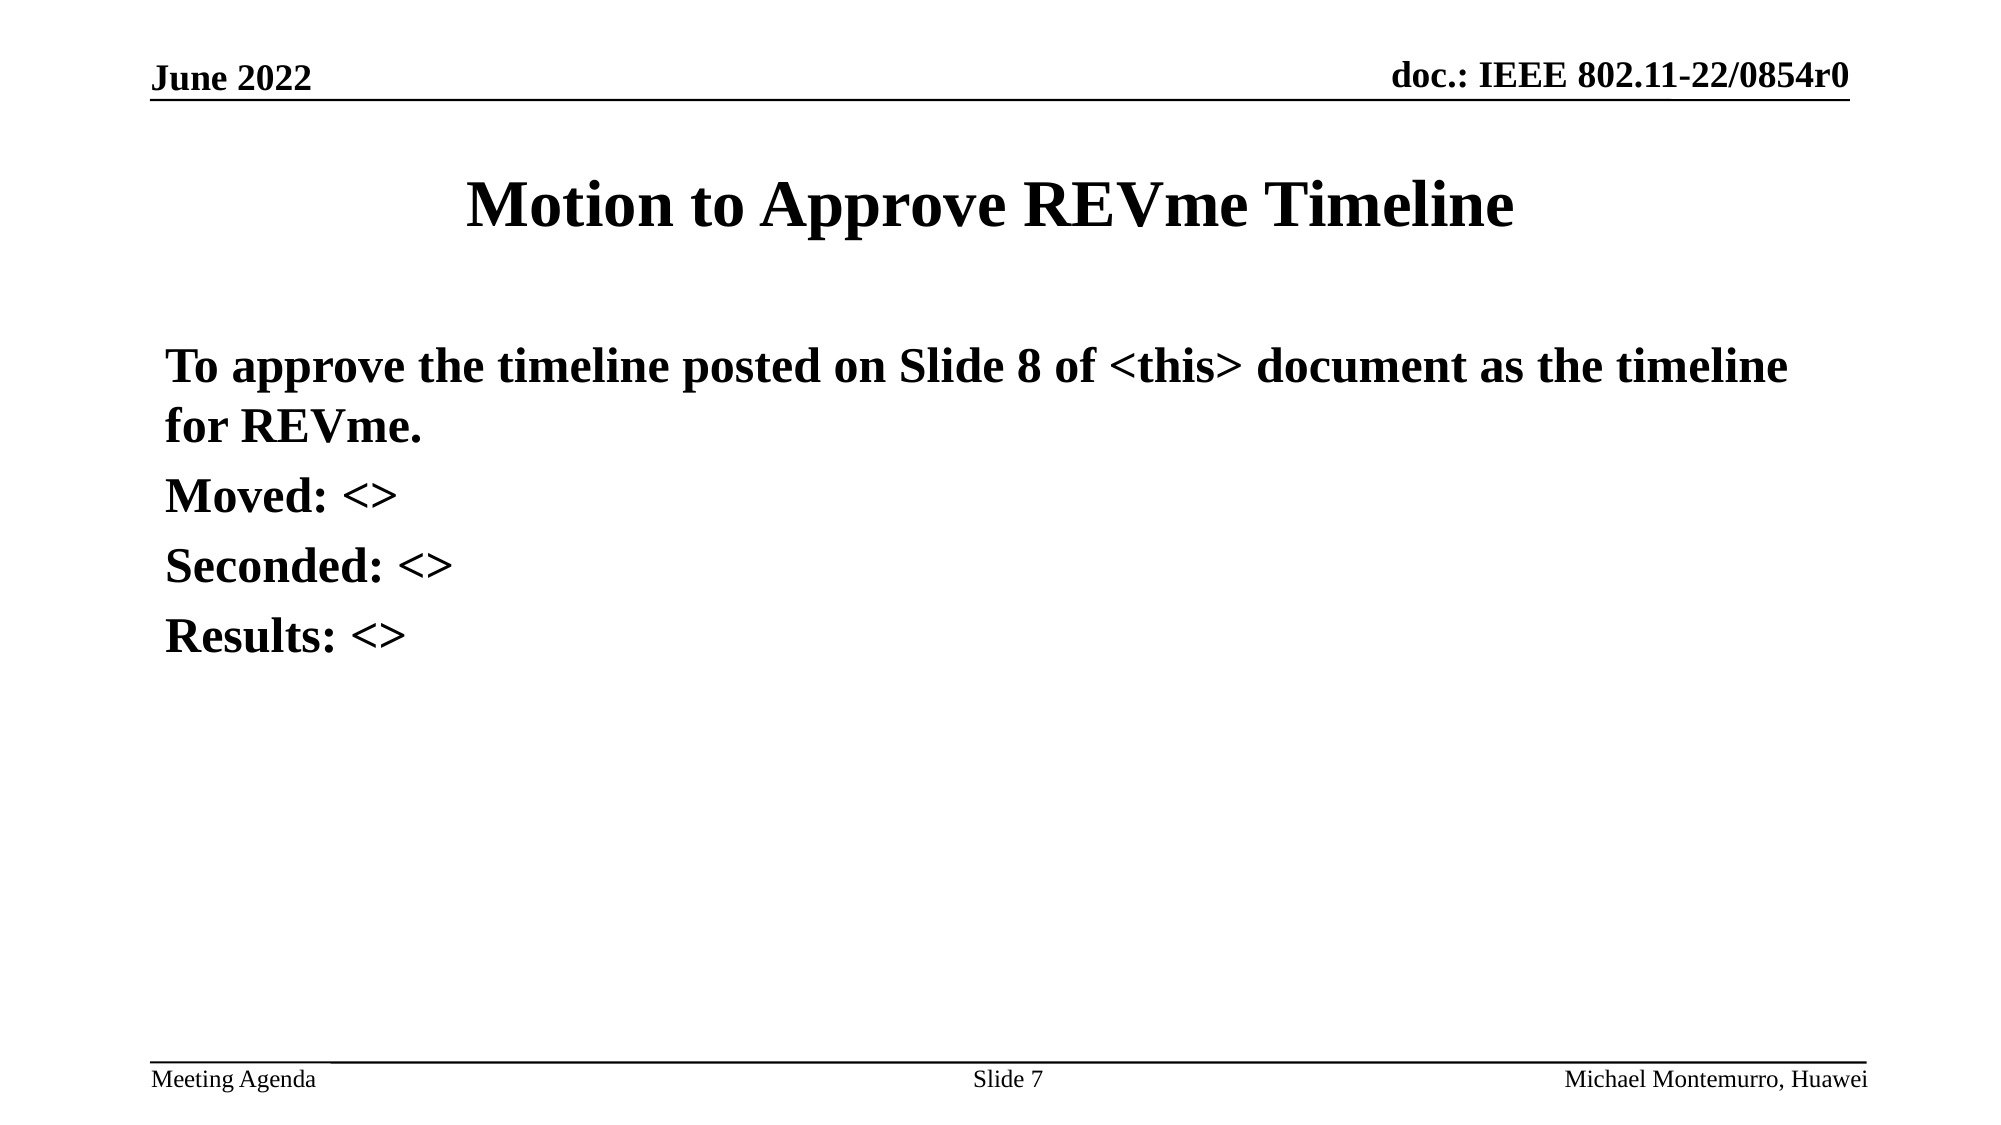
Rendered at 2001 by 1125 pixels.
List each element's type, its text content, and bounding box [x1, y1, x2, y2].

title Motion to Approve REVme Timeline [150, 112, 1850, 288]
slide_number Slide 7 [972, 1061, 1045, 1093]
list To approve the timeline posted on Slide 8 of <this> document as the timeline for REVme. Moved: <> Seconded: <> Results: <> [150, 324, 1850, 1000]
footer Michael Montemurro, Huawei [1266, 1061, 1869, 1093]
